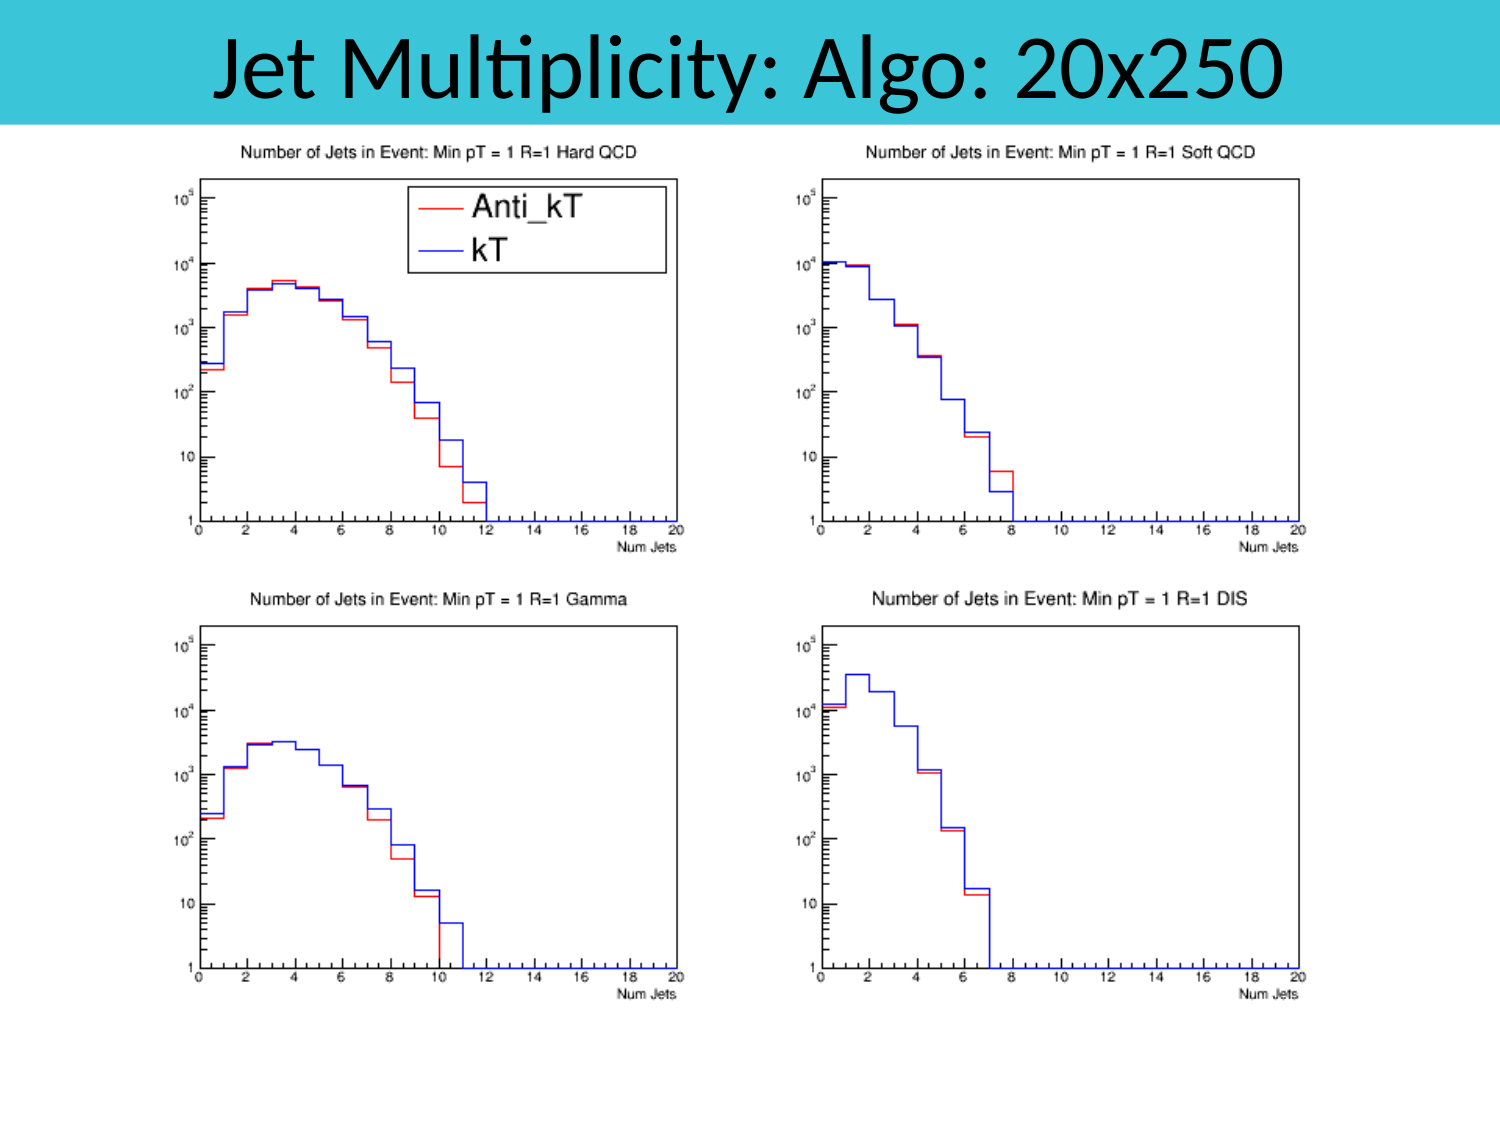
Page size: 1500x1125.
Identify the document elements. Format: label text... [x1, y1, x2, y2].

text_box Jet Multiplicity: Algo: 20x250 [0, 0, 1500, 125]
picture [128, 127, 1372, 1021]
